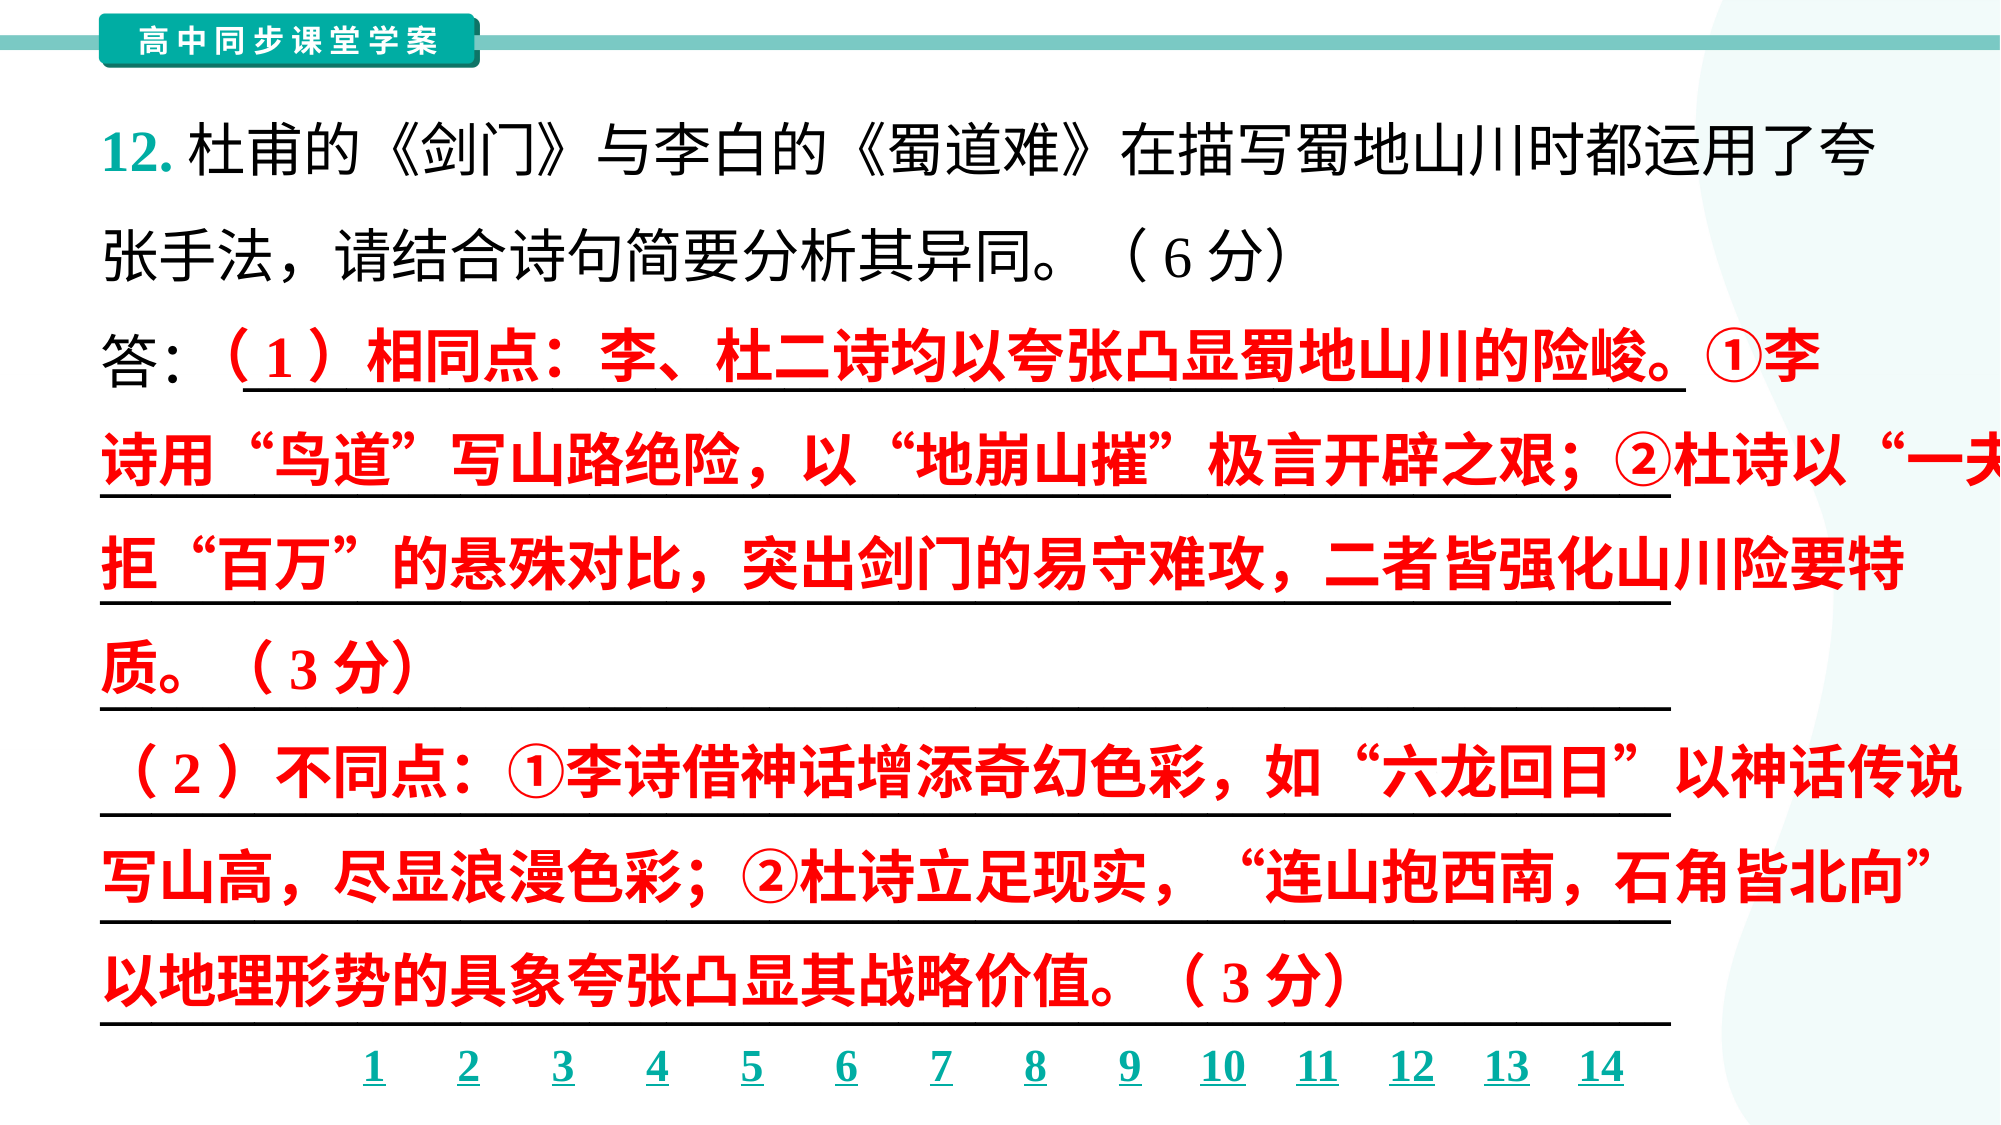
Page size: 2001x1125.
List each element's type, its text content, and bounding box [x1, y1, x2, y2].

text_box 12.杜甫的《剑门》与李白的《蜀道难》在描写蜀地山川时都运用了夸 张手法，请结合诗句简要分析其异同。（6分） 答： ________________________________________________________ _____________________________________________________________ _____________________________________________________________ _____________________________________________________________ _____________________________________________________________ _____________________________________________________________ _____________________________________________________________ [100, 76, 1899, 284]
picture [0, 0, 2000, 1125]
text_box 12.杜甫的《剑门》与李白的《蜀道难》在描写蜀地山川时都运用了夸 张手法，请结合诗句简要分析其异同。（6分） 答： ________________________________________________________ _____________________________________________________________ _____________________________________________________________ _____________________________________________________________ _____________________________________________________________ _____________________________________________________________ _____________________________________________________________ [100, 1002, 1899, 1014]
text_box （1）相同点：李、杜二诗均以夸张凸显蜀地山川的险峻。①李 诗用“鸟道”写山路绝险，以“地崩山摧”极言开辟之艰；②杜诗以“一夫” 拒“百万”的悬殊对比，突出剑门的易守难攻，二者皆强化山川险要特 质。（3分） （2）不同点：①李诗借神话增添奇幻色彩，如“六龙回日”以神话传说 写山高，尽显浪漫色彩；②杜诗立足现实，“连山抱西南，石角皆北向” 以地理形势的具象夸张凸显其战略价值。（3分） [100, 284, 1899, 1002]
